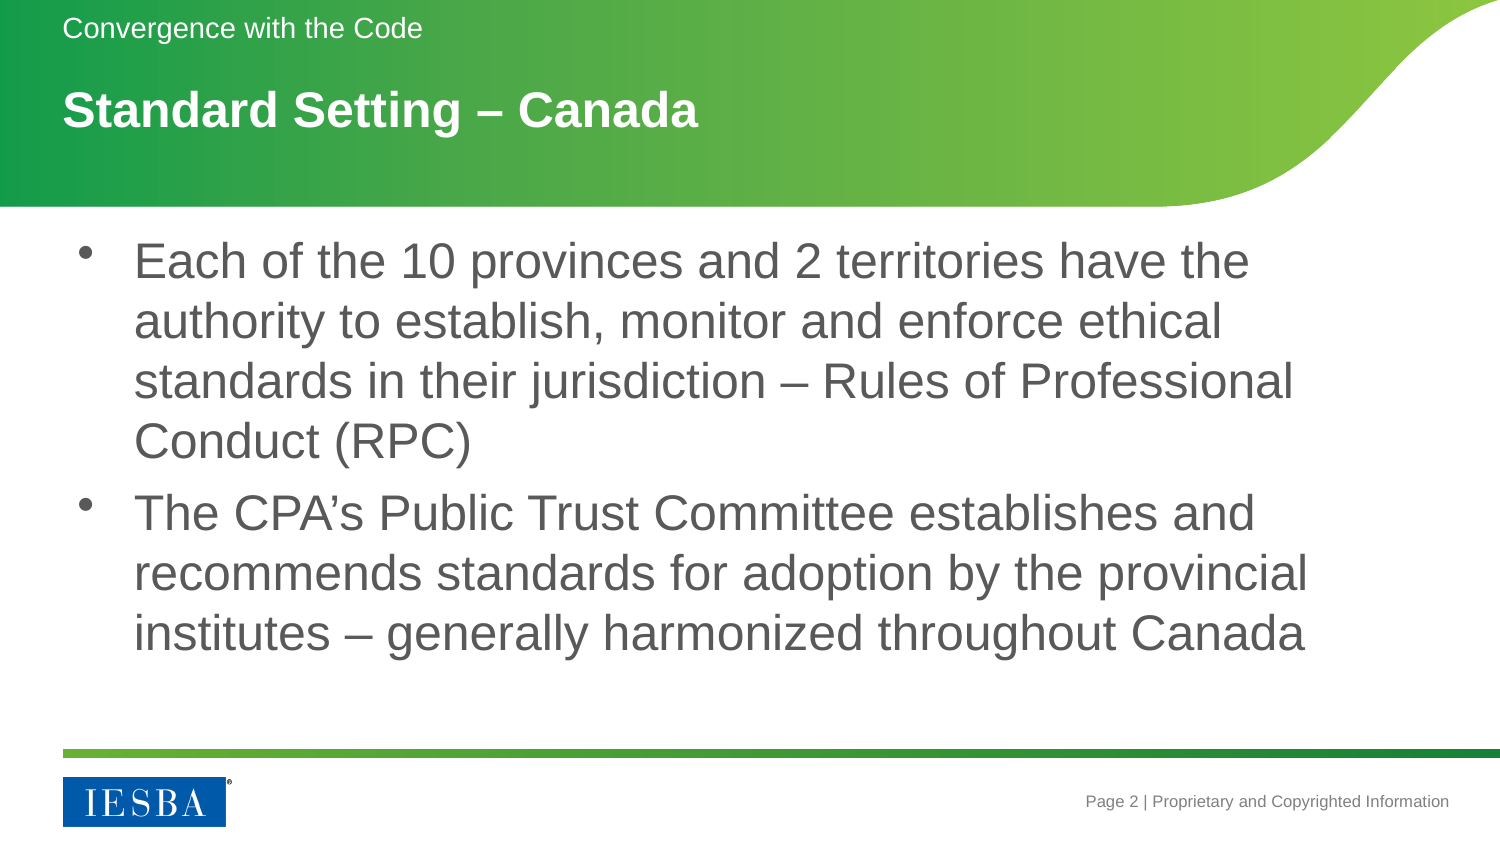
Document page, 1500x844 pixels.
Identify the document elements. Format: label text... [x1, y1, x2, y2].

picture [0, 0, 1500, 207]
subtitle Convergence with the Code [62, 9, 500, 38]
list Each of the 10 provinces and 2 territories have the authority to establish, monitor and enforce ethical standards in their jurisdiction – Rules of Professional Conduct (RPC) The CPA’s Public Trust Committee establishes and recommends standards for adoption by the provincial institutes – generally harmonized throughout Canada [62, 220, 1450, 724]
picture [63, 777, 232, 827]
title Standard Setting – Canada [62, 75, 1300, 141]
